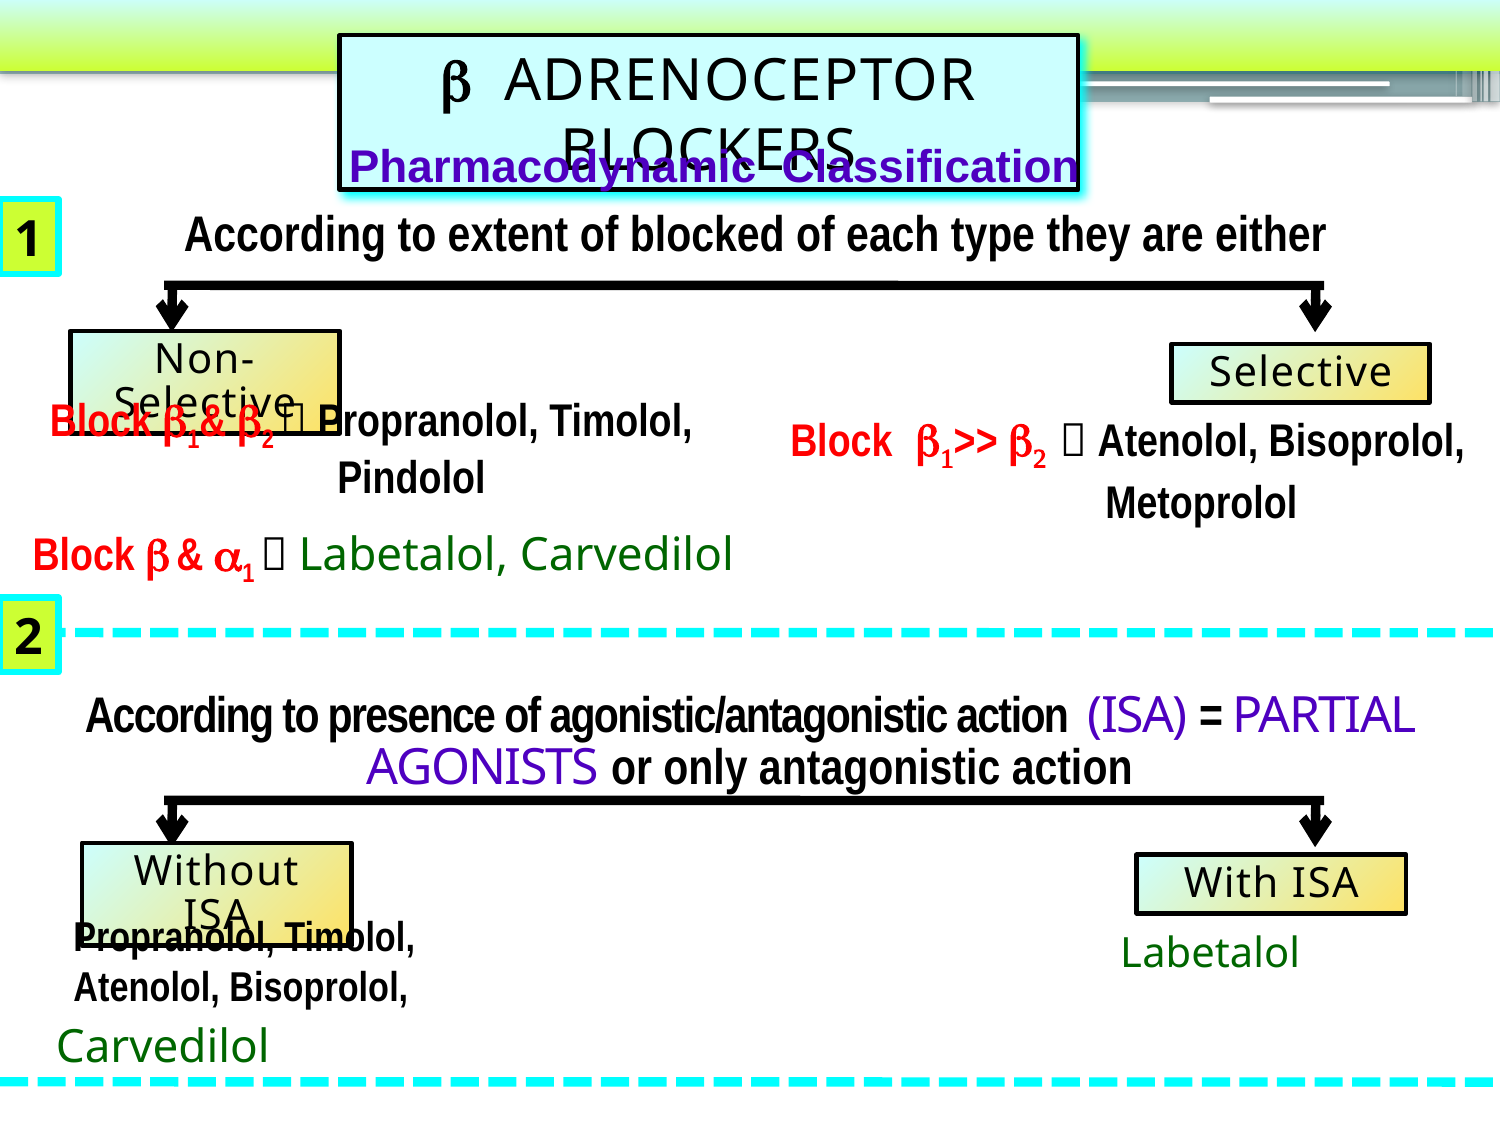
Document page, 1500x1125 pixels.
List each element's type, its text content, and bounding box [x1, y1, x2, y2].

text_box 2 [0, 642, 59, 673]
text_box b ADRENOCEPTOR BLOCKERS [339, 35, 1079, 128]
text_box According to extent of blocked of each type they are either [70, 199, 1442, 270]
text_box Pharmacodynamic Classification [0, 128, 1477, 199]
text_box Selective [1171, 343, 1430, 402]
text_box 1 [0, 199, 59, 274]
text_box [163, 284, 1325, 333]
text_box [0, 0, 1500, 72]
text_box Non-Selective [70, 330, 340, 396]
text_box According to presence of agonistic/antagonistic action (ISA) = PARTIAL AGONISTS or only antagonistic action [0, 683, 1500, 802]
text_box 2 [0, 597, 59, 631]
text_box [81, 799, 1407, 915]
text_box Propranolol, Timolol, Atenolol, Bisoprolol, [58, 902, 786, 1018]
text_box Block b1>> b2  Atenolol, Bisoprolol, Metoprolol [775, 402, 1491, 536]
text_box Block b & a1  Labetalol, Carvedilol [17, 517, 749, 595]
text_box Labetalol [1105, 925, 1315, 983]
text_box Carvedilol [41, 1009, 285, 1079]
text_box Block b1& b2  Propranolol, Timolol, Pindolol [35, 396, 786, 511]
